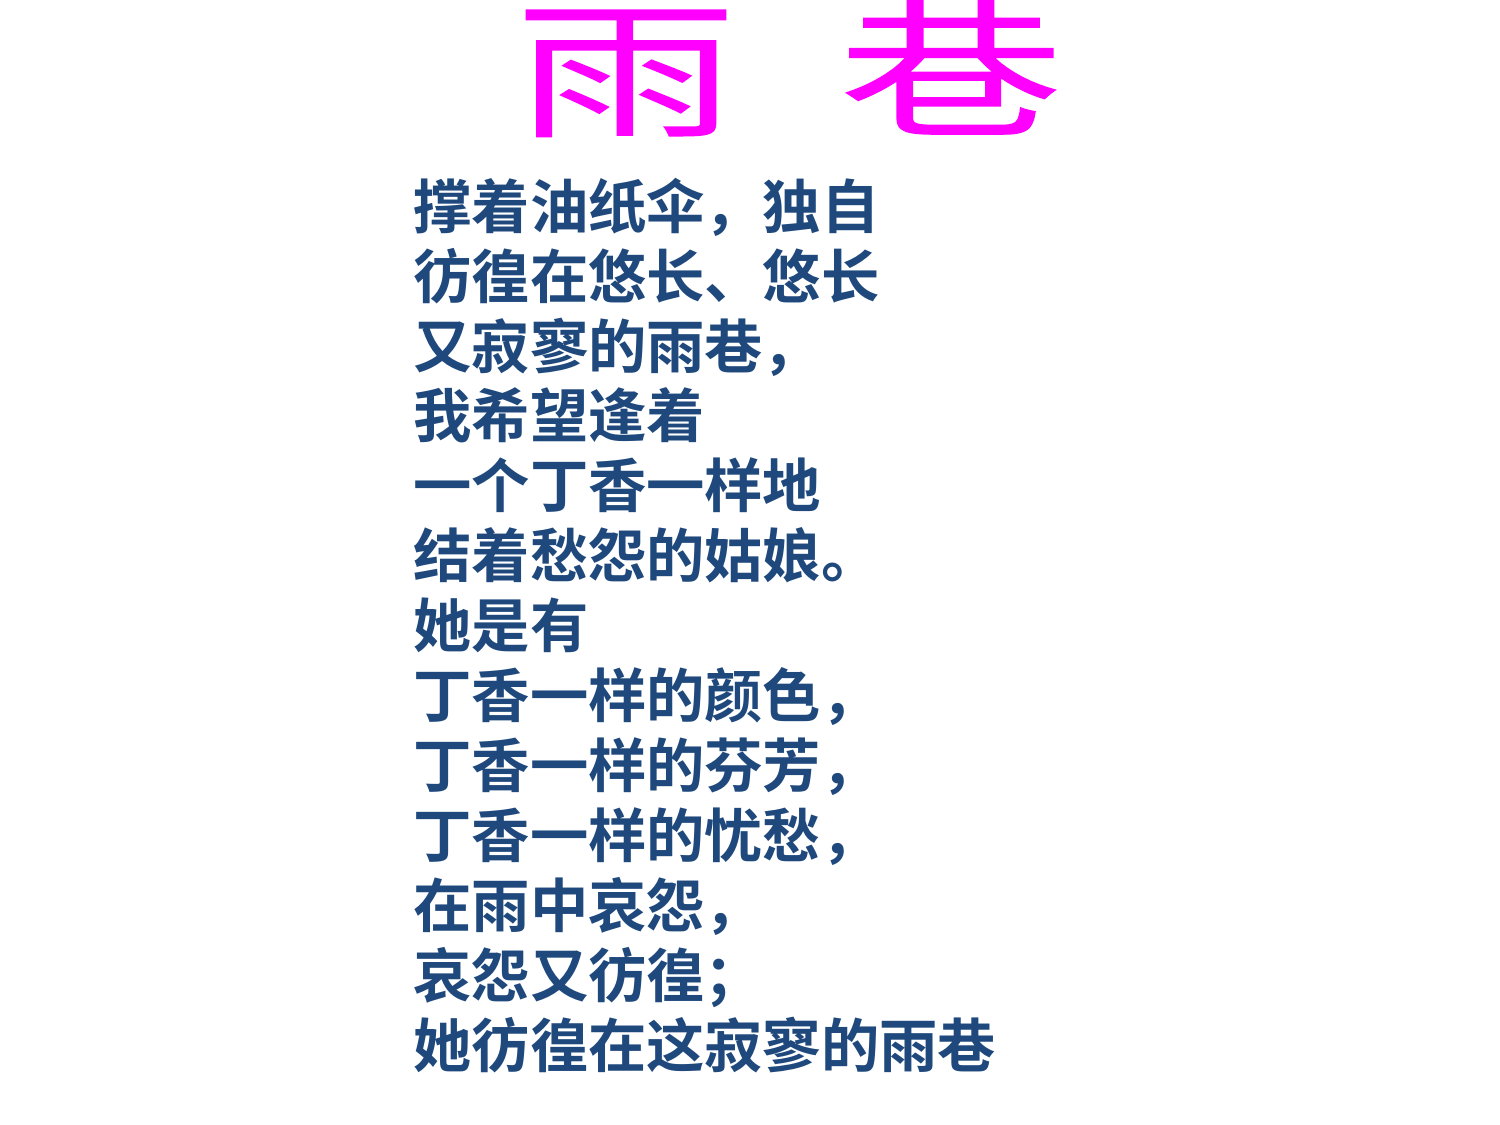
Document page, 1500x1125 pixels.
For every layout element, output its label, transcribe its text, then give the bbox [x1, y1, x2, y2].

text_box 撑着油纸伞，独自 彷徨在悠长、悠长 又寂寥的雨巷， 我希望逢着 一个丁香一样地 结着愁怨的姑娘。 她是有 丁香一样的颜色， 丁香一样的芬芳， 丁香一样的忧愁， 在雨中哀怨， 哀怨又彷徨； 她彷徨在这寂寥的雨巷 [398, 162, 1138, 1087]
